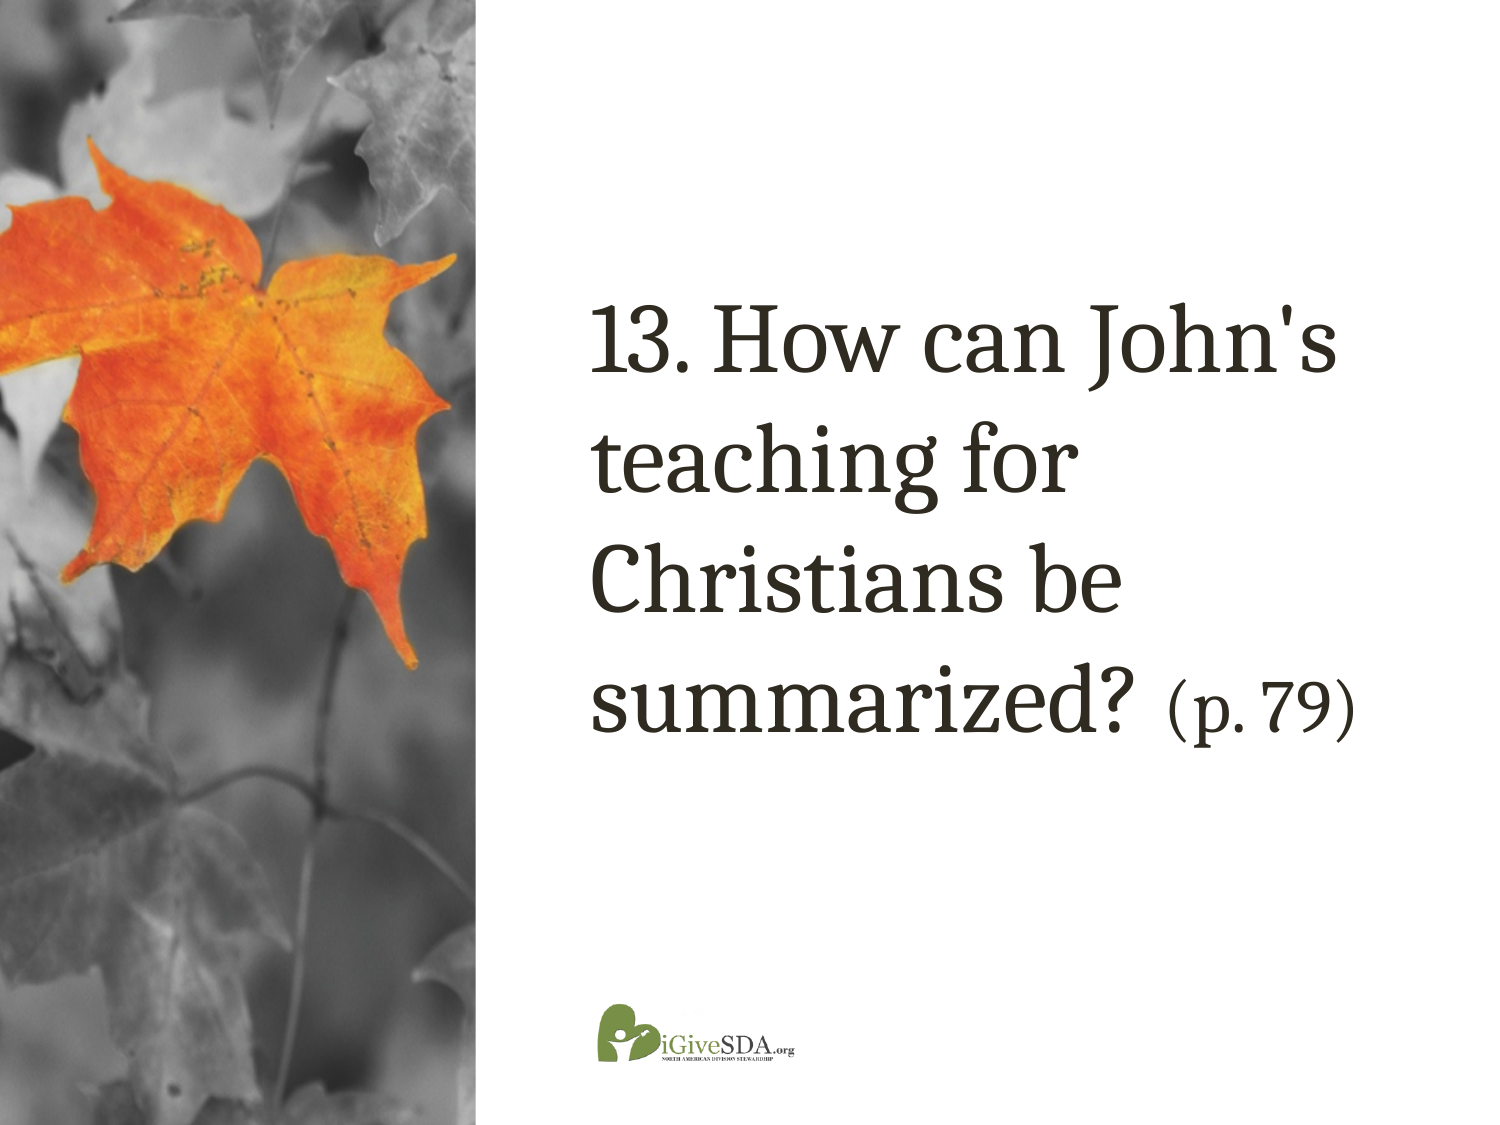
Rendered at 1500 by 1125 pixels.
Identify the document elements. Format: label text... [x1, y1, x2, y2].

picture [0, 0, 476, 1125]
picture [580, 989, 804, 1077]
title 13. How can John's teaching for Christians be summarized? (p. 79) [575, 224, 1413, 800]
